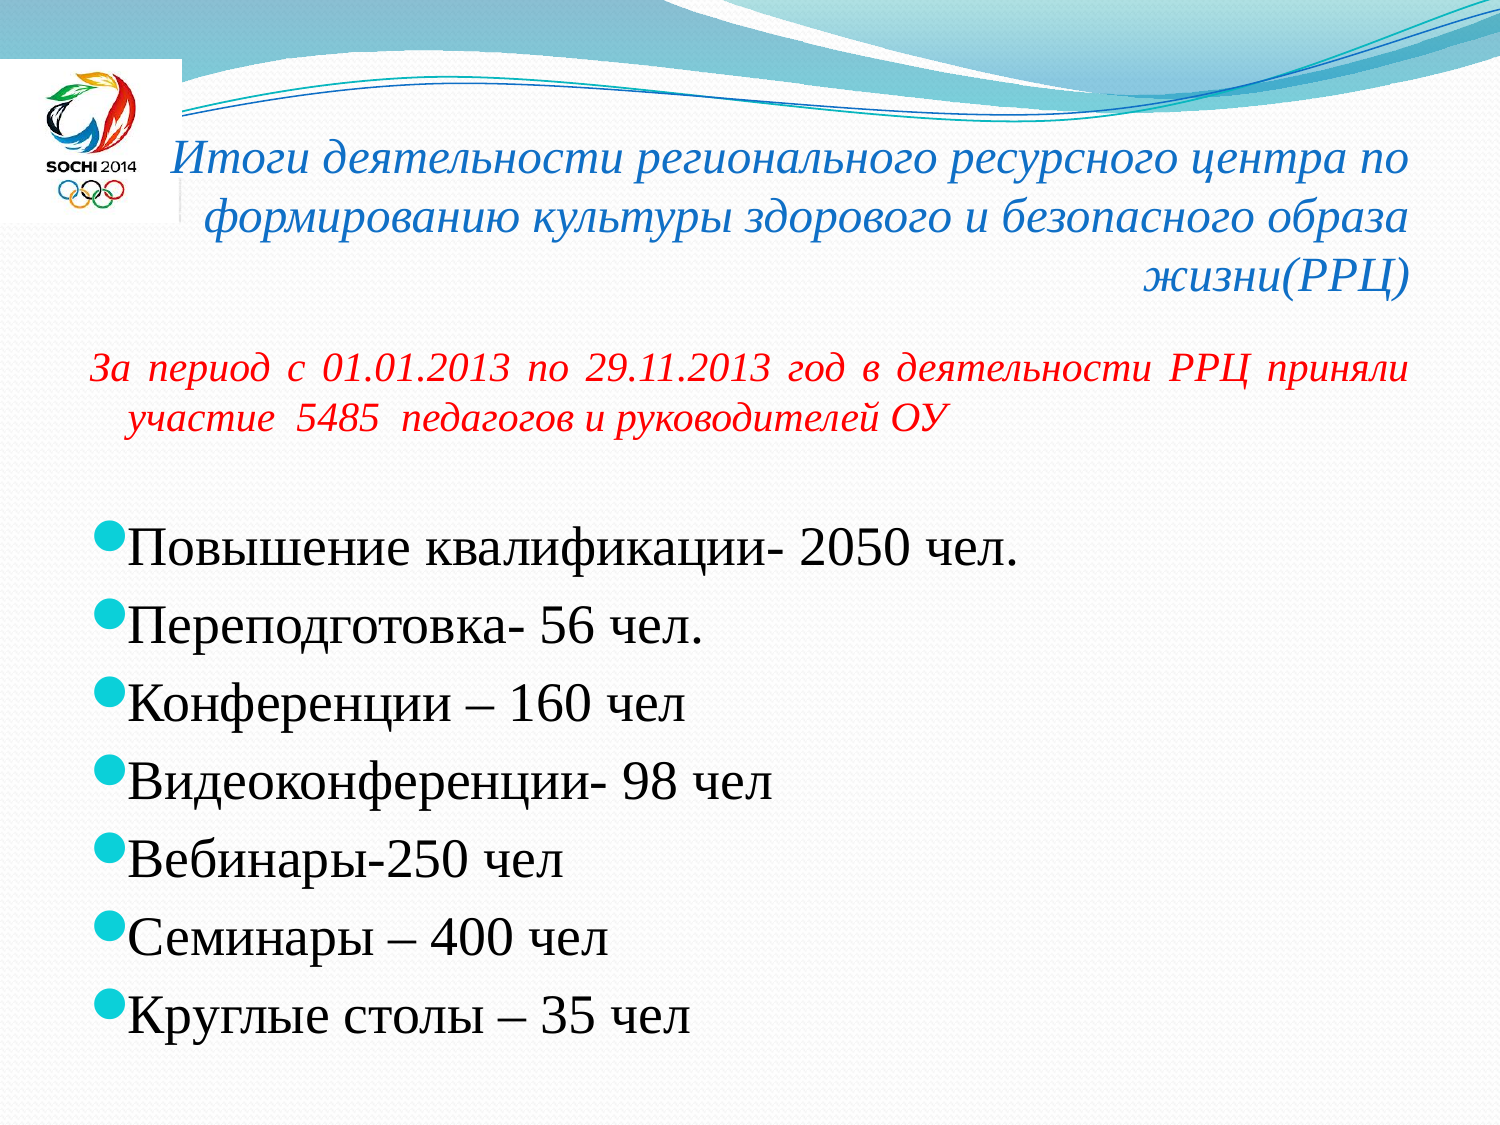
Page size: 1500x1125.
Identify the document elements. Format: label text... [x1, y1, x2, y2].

list Итоги деятельности регионального ресурсного центра по формированию культуры здорового и безопасного образа жизни(РРЦ) За период с 01.01.2013 по 29.11.2013 год в деятельности РРЦ приняли участие 5485 педагогов и руководителей ОУ Повышение квалификации- 2050 чел. Переподготовка- 56 чел. Конференции – 160 чел Видеоконференции- 98 чел Вебинары-250 чел Семинары – 400 чел Круглые столы – 35 чел [75, 117, 1425, 1067]
picture [0, 59, 183, 223]
